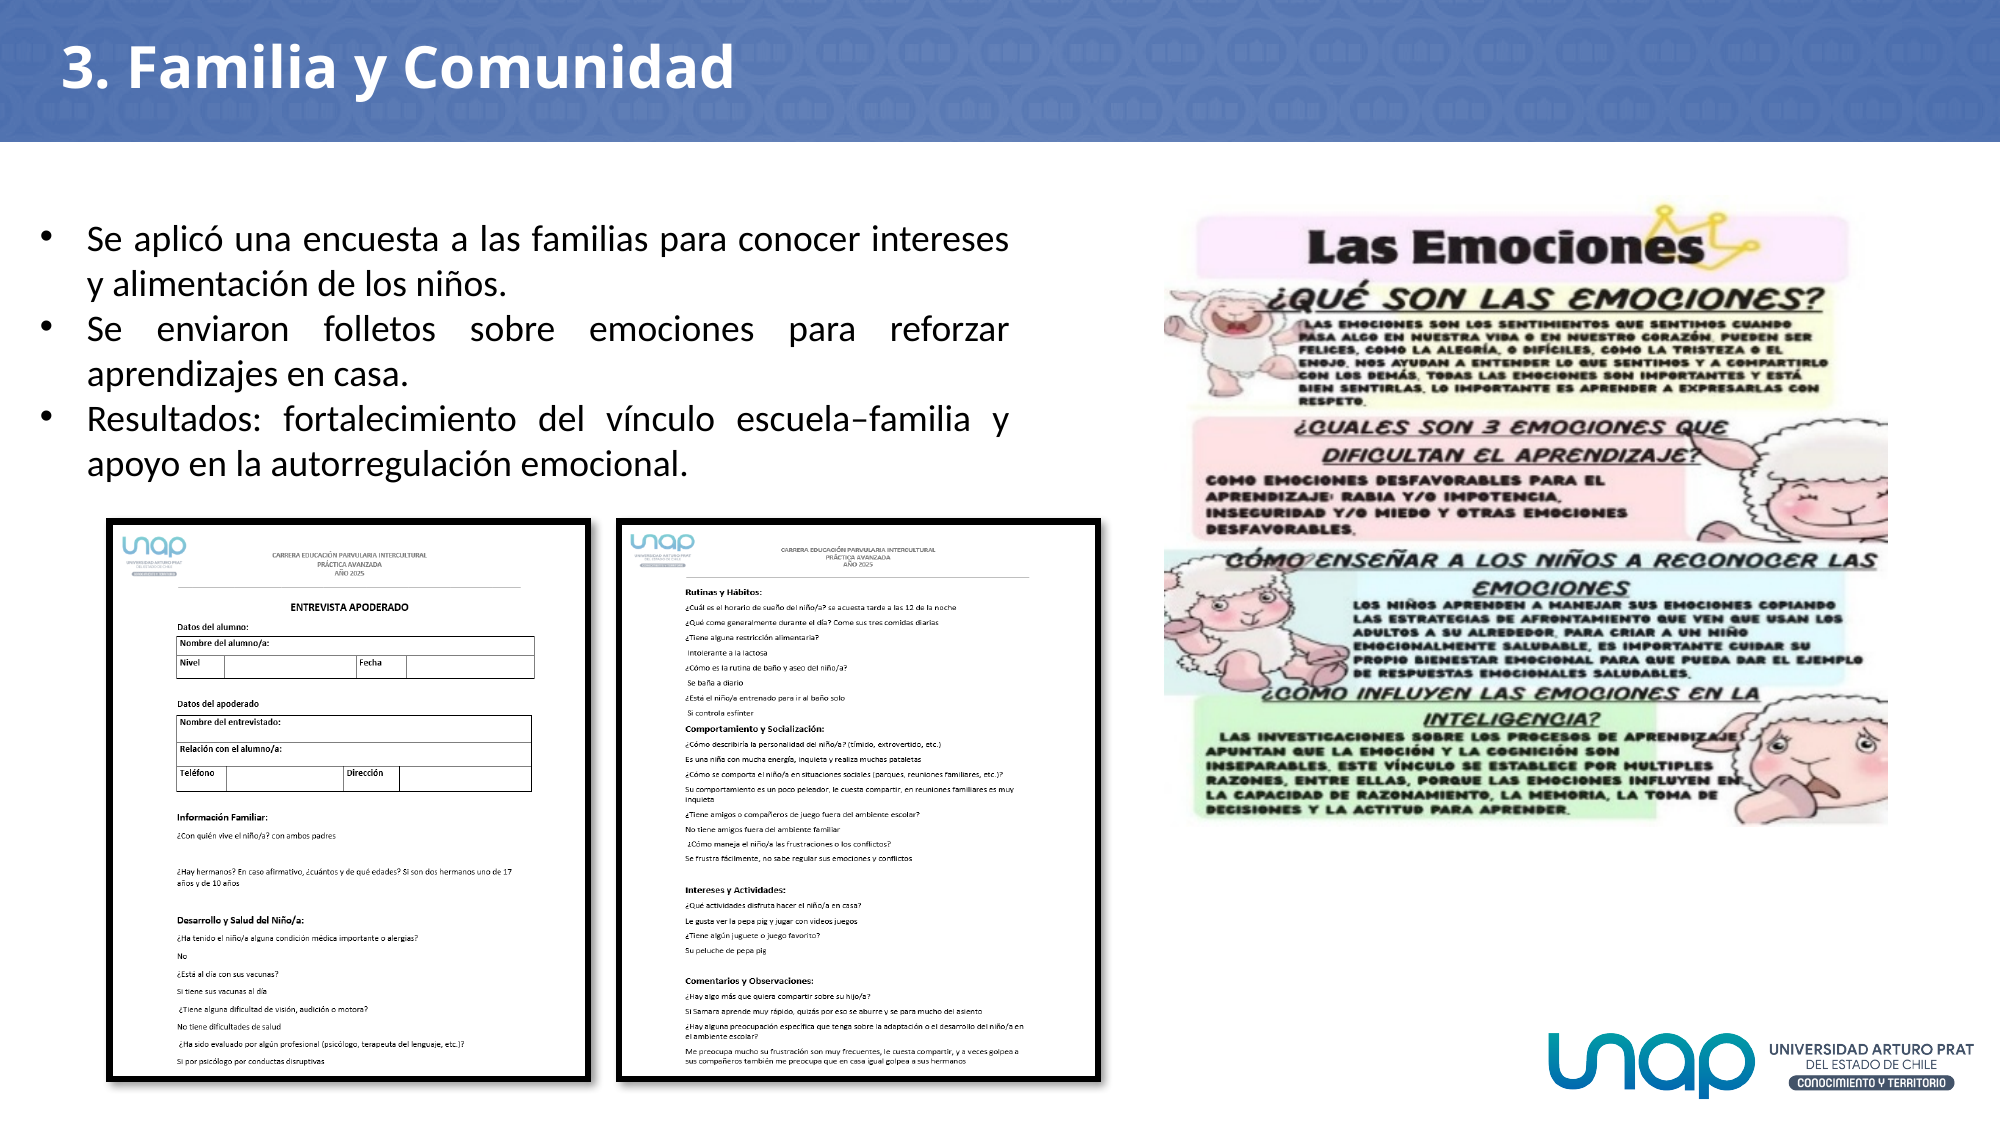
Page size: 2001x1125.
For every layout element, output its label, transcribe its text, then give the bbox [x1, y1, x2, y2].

picture [1164, 195, 1888, 828]
picture [0, 0, 2000, 142]
picture [1539, 1025, 1983, 1107]
text_box Se aplicó una encuesta a las familias para conocer intereses y alimentación de los niños. Se enviaron folletos sobre emociones para reforzar aprendizajes en casa. Resultados: fortalecimiento del vínculo escuela–familia y apoyo en la autorregulación emocional. [25, 206, 1026, 491]
picture [622, 524, 1095, 1077]
picture [112, 524, 586, 1077]
